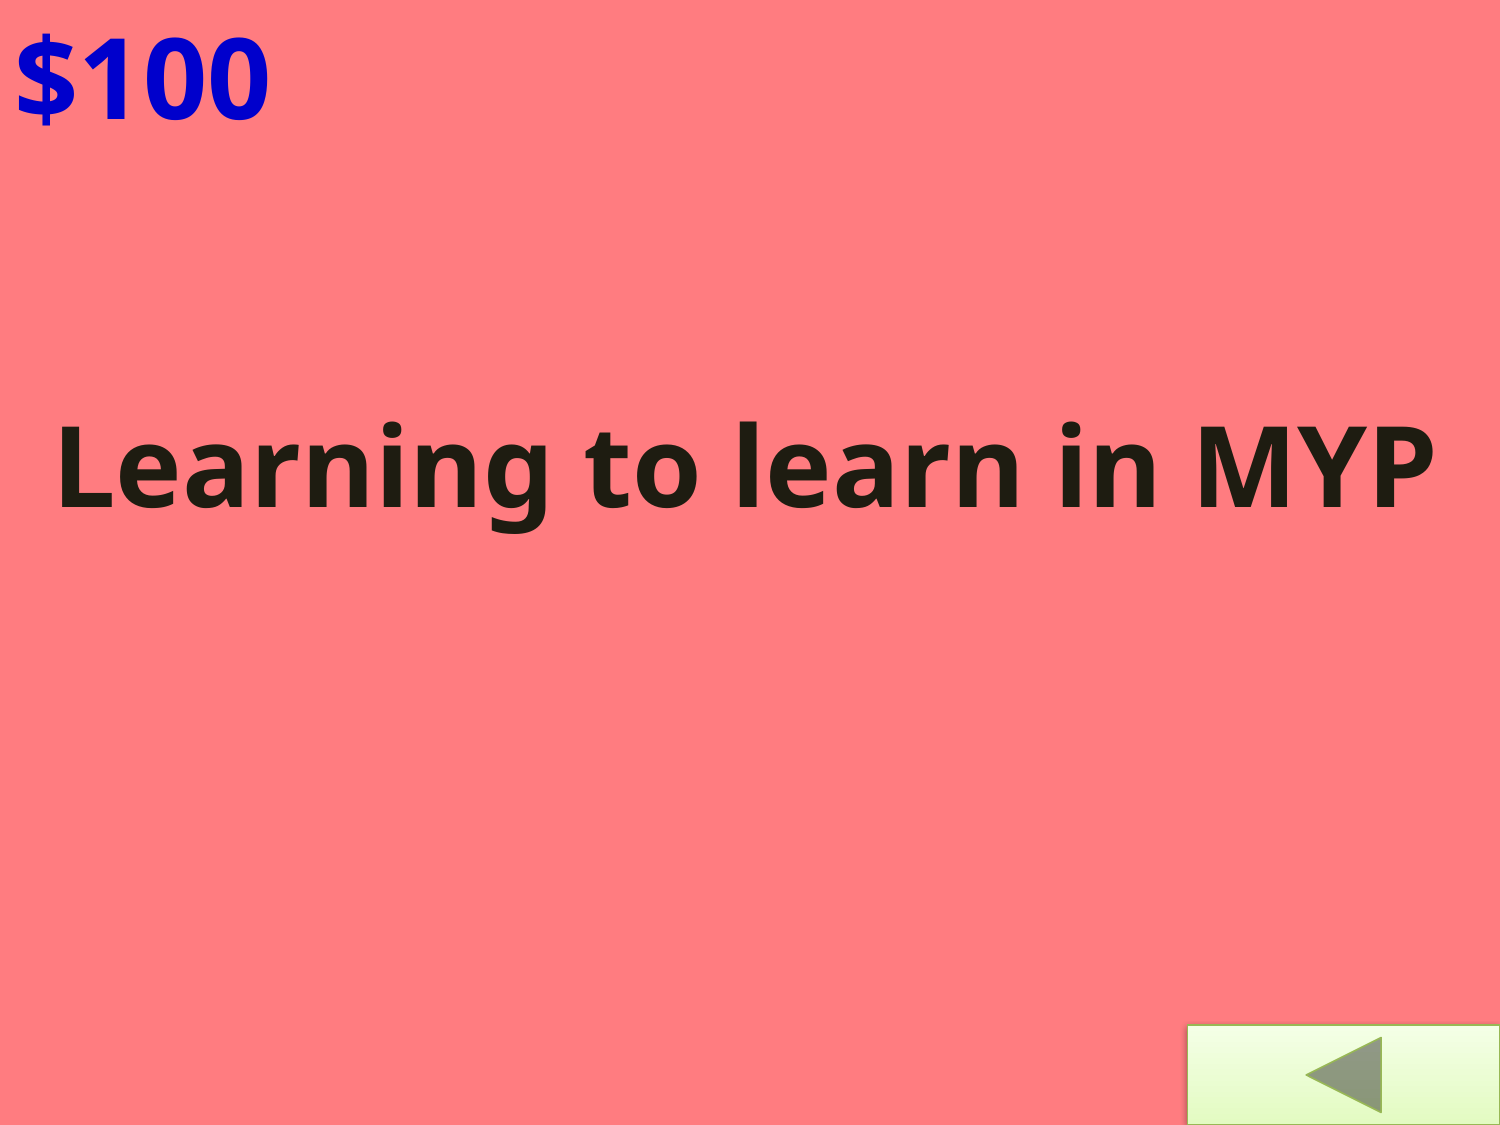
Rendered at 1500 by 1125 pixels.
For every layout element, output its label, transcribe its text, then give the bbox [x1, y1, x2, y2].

text_box Learning to learn in MYP [37, 387, 1463, 538]
text_box [1187, 1024, 1500, 1125]
text_box $100 [0, 0, 1425, 150]
